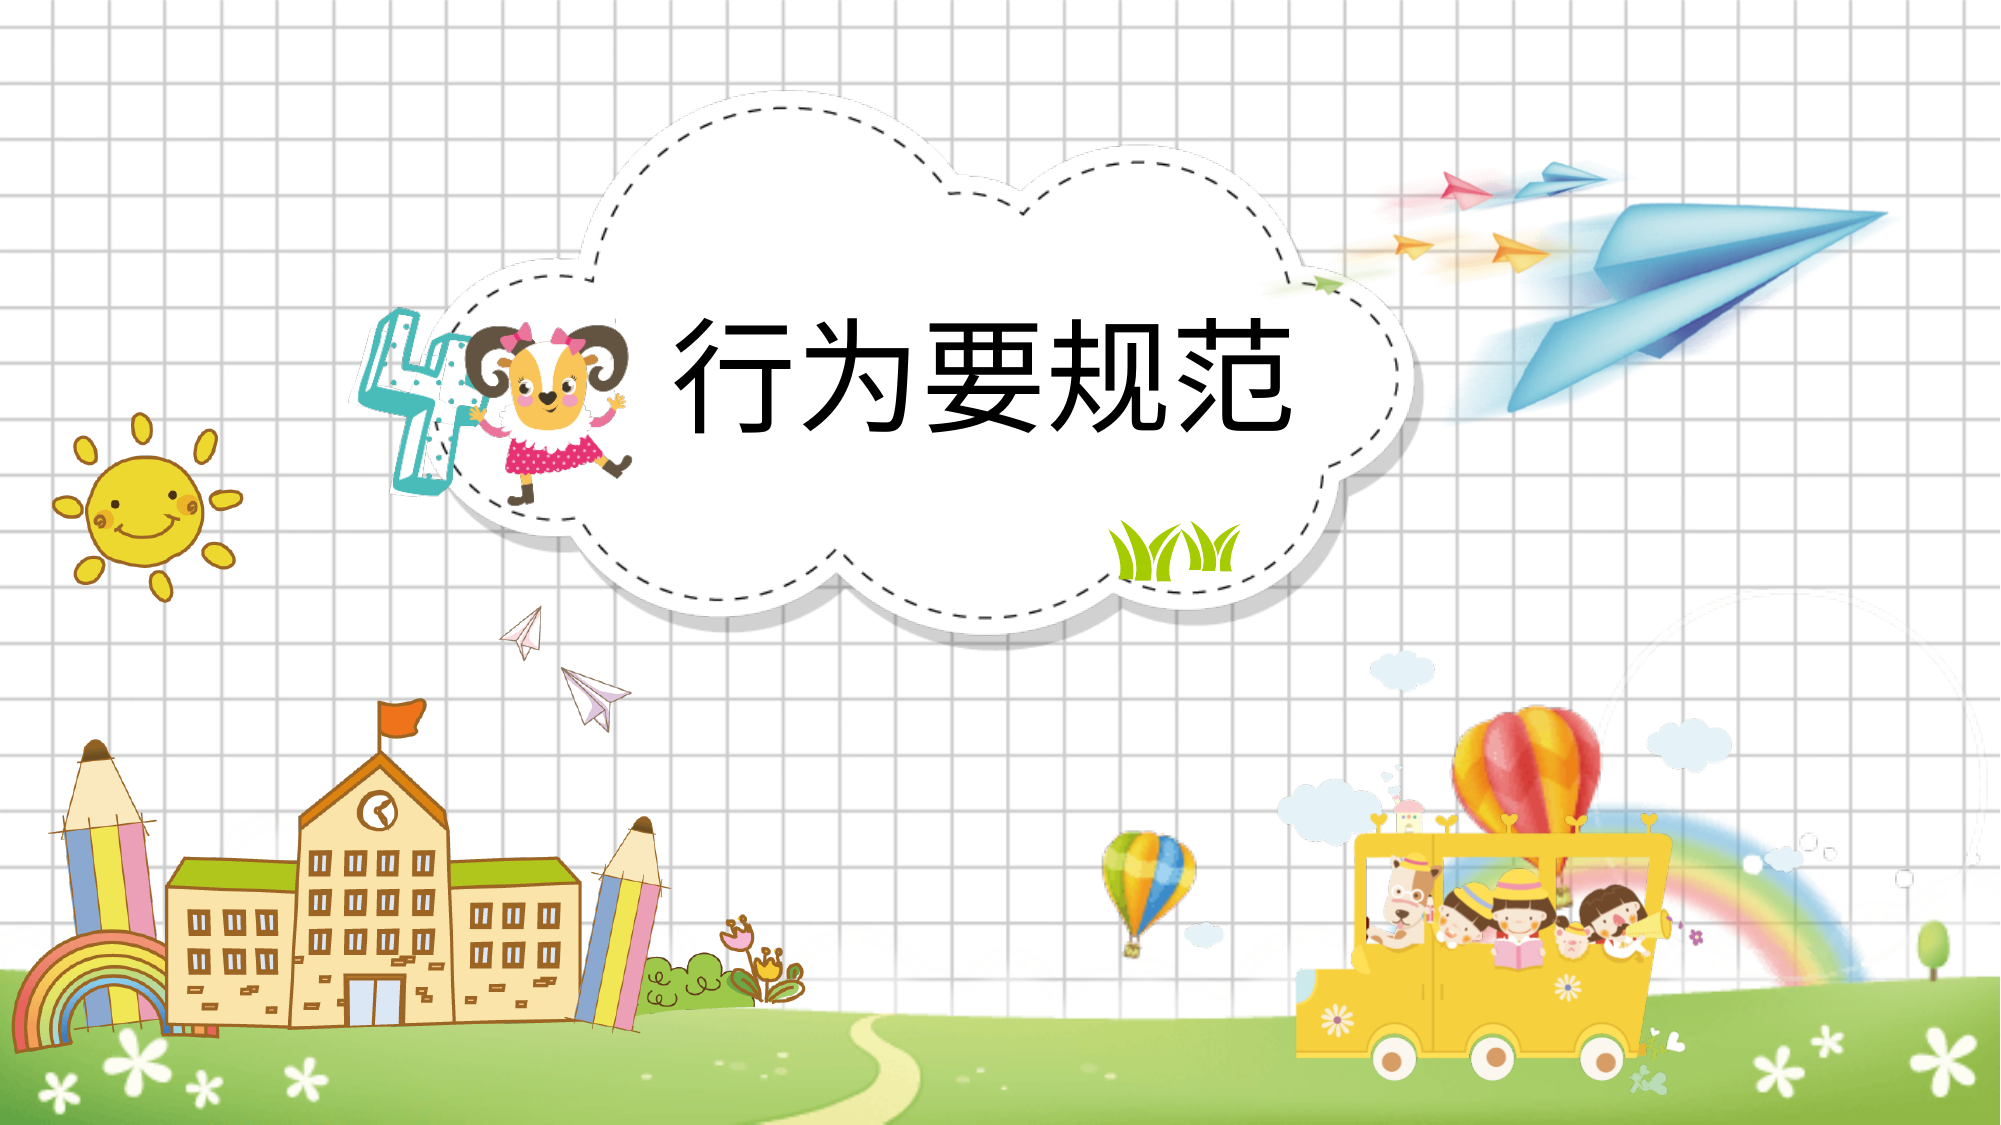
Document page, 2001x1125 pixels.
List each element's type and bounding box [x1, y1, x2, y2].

text_box [1108, 519, 1241, 582]
picture [0, 0, 2001, 1125]
